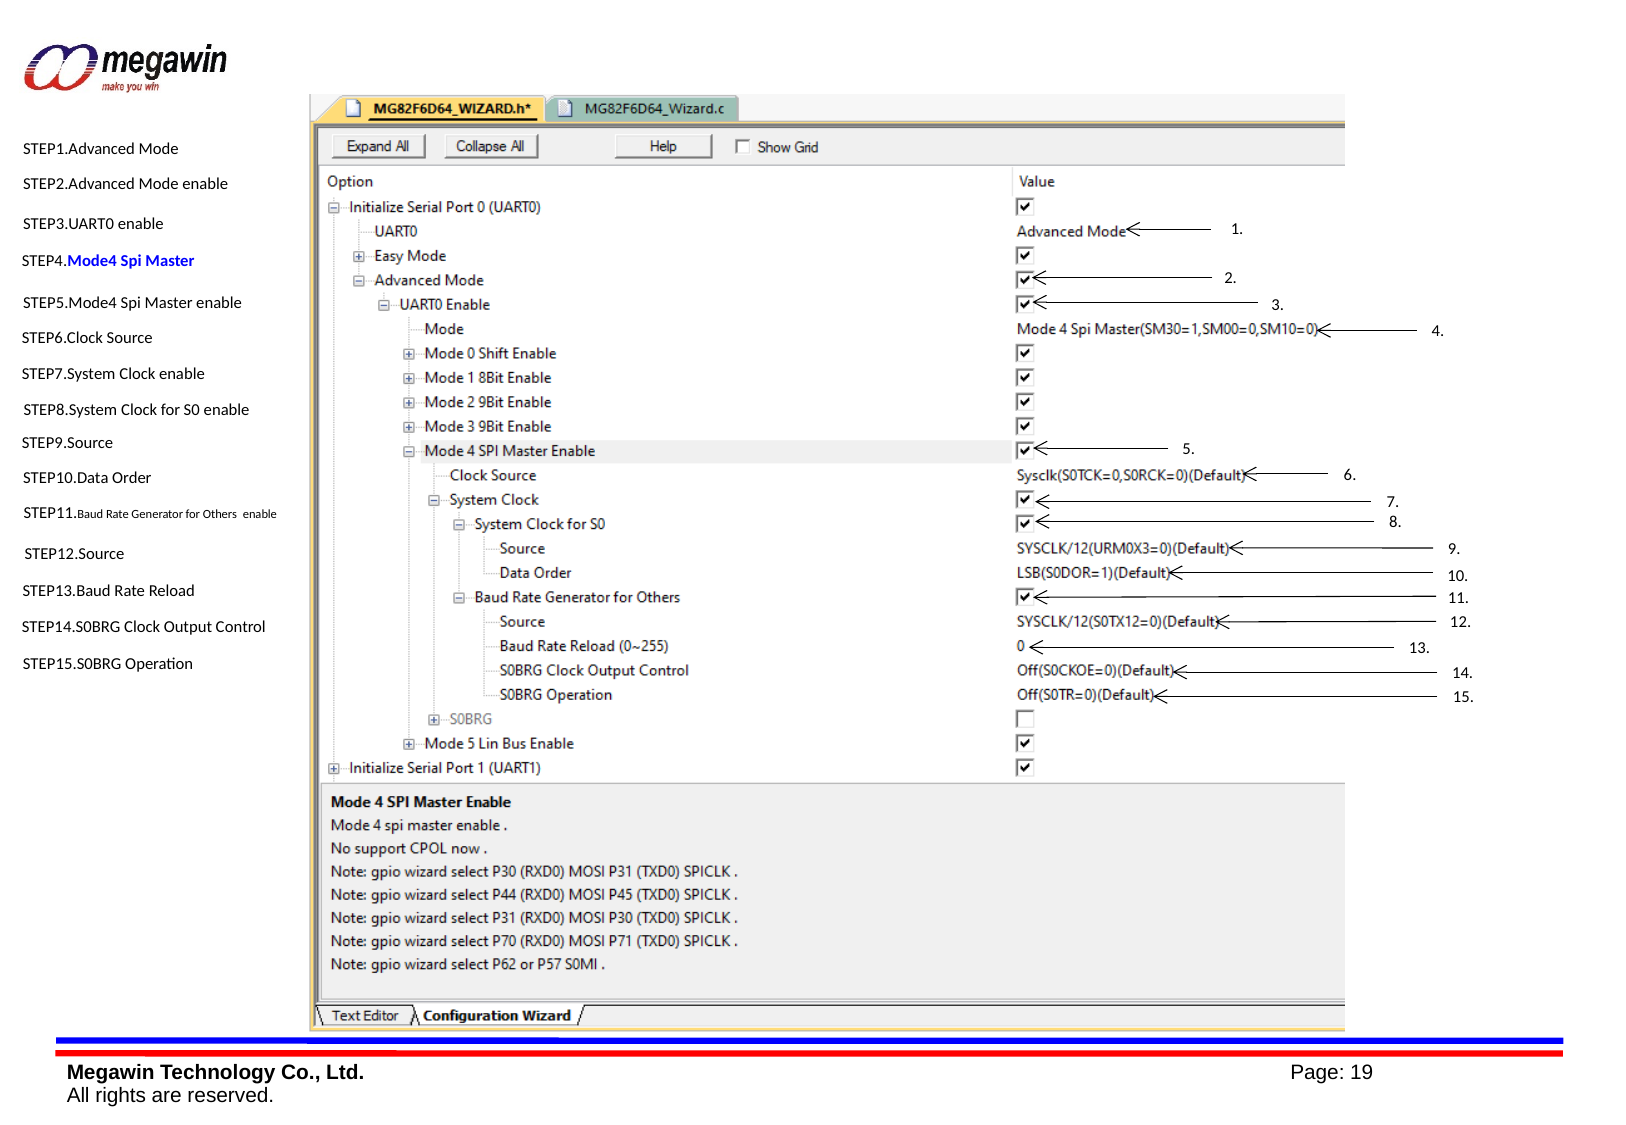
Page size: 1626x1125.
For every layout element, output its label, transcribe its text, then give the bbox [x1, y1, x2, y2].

text_box STEP9.Source [7, 424, 242, 460]
text_box STEP13.Baud Rate Reload [7, 572, 243, 607]
text_box 9. [1433, 530, 1499, 565]
text_box STEP2.Advanced Mode enable [8, 165, 274, 221]
text_box 4. [1416, 312, 1483, 348]
text_box 6. [1345, 456, 1395, 491]
text_box 8. [1374, 503, 1440, 539]
text_box STEP5.Mode4 Spi Master enable [8, 284, 273, 319]
text_box 15. [1438, 678, 1504, 714]
text_box STEP12.Source [9, 535, 245, 571]
text_box 11. [1433, 579, 1499, 615]
picture [19, 37, 231, 97]
text_box STEP3.UART0 enable [8, 205, 193, 240]
text_box 10. [1432, 557, 1498, 593]
text_box STEP11.Baud Rate Generator for Others enable [8, 495, 307, 530]
text_box STEP1.Advanced Mode [8, 130, 296, 166]
text_box STEP14.S0BRG Clock Output Control [7, 607, 307, 643]
text_box 12. [1435, 603, 1501, 639]
text_box STEP8.System Clock for S0 enable [8, 391, 274, 427]
text_box STEP15.S0BRG Operation [8, 645, 243, 680]
text_box STEP10.Data Order [8, 459, 231, 495]
text_box STEP7.System Clock enable [7, 355, 307, 390]
text_box 13. [1394, 629, 1460, 665]
text_box STEP6.Clock Source [7, 319, 273, 355]
text_box STEP4.Mode4 Spi Master [7, 242, 221, 277]
text_box 7. [1371, 483, 1438, 519]
text_box 14. [1437, 654, 1503, 689]
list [307, 93, 1345, 1034]
